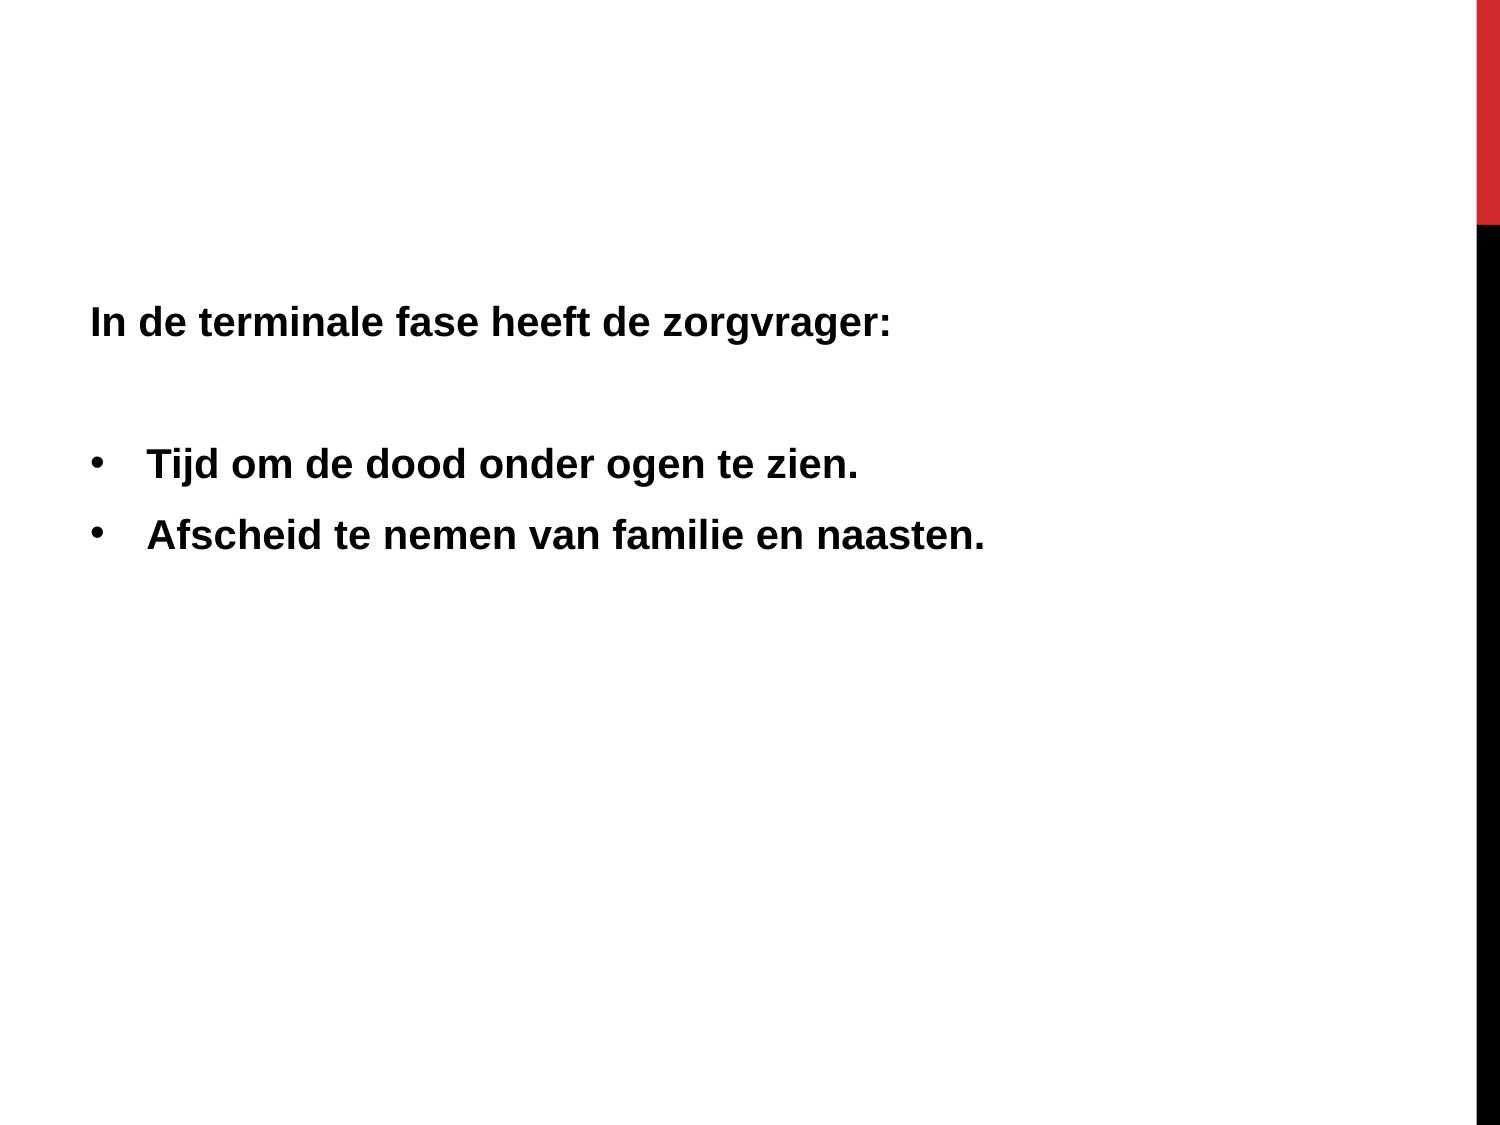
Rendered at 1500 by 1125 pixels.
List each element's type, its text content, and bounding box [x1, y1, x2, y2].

list In de terminale fase heeft de zorgvrager: Tijd om de dood onder ogen te zien. Afscheid te nemen van familie en naasten. [75, 287, 1325, 1005]
